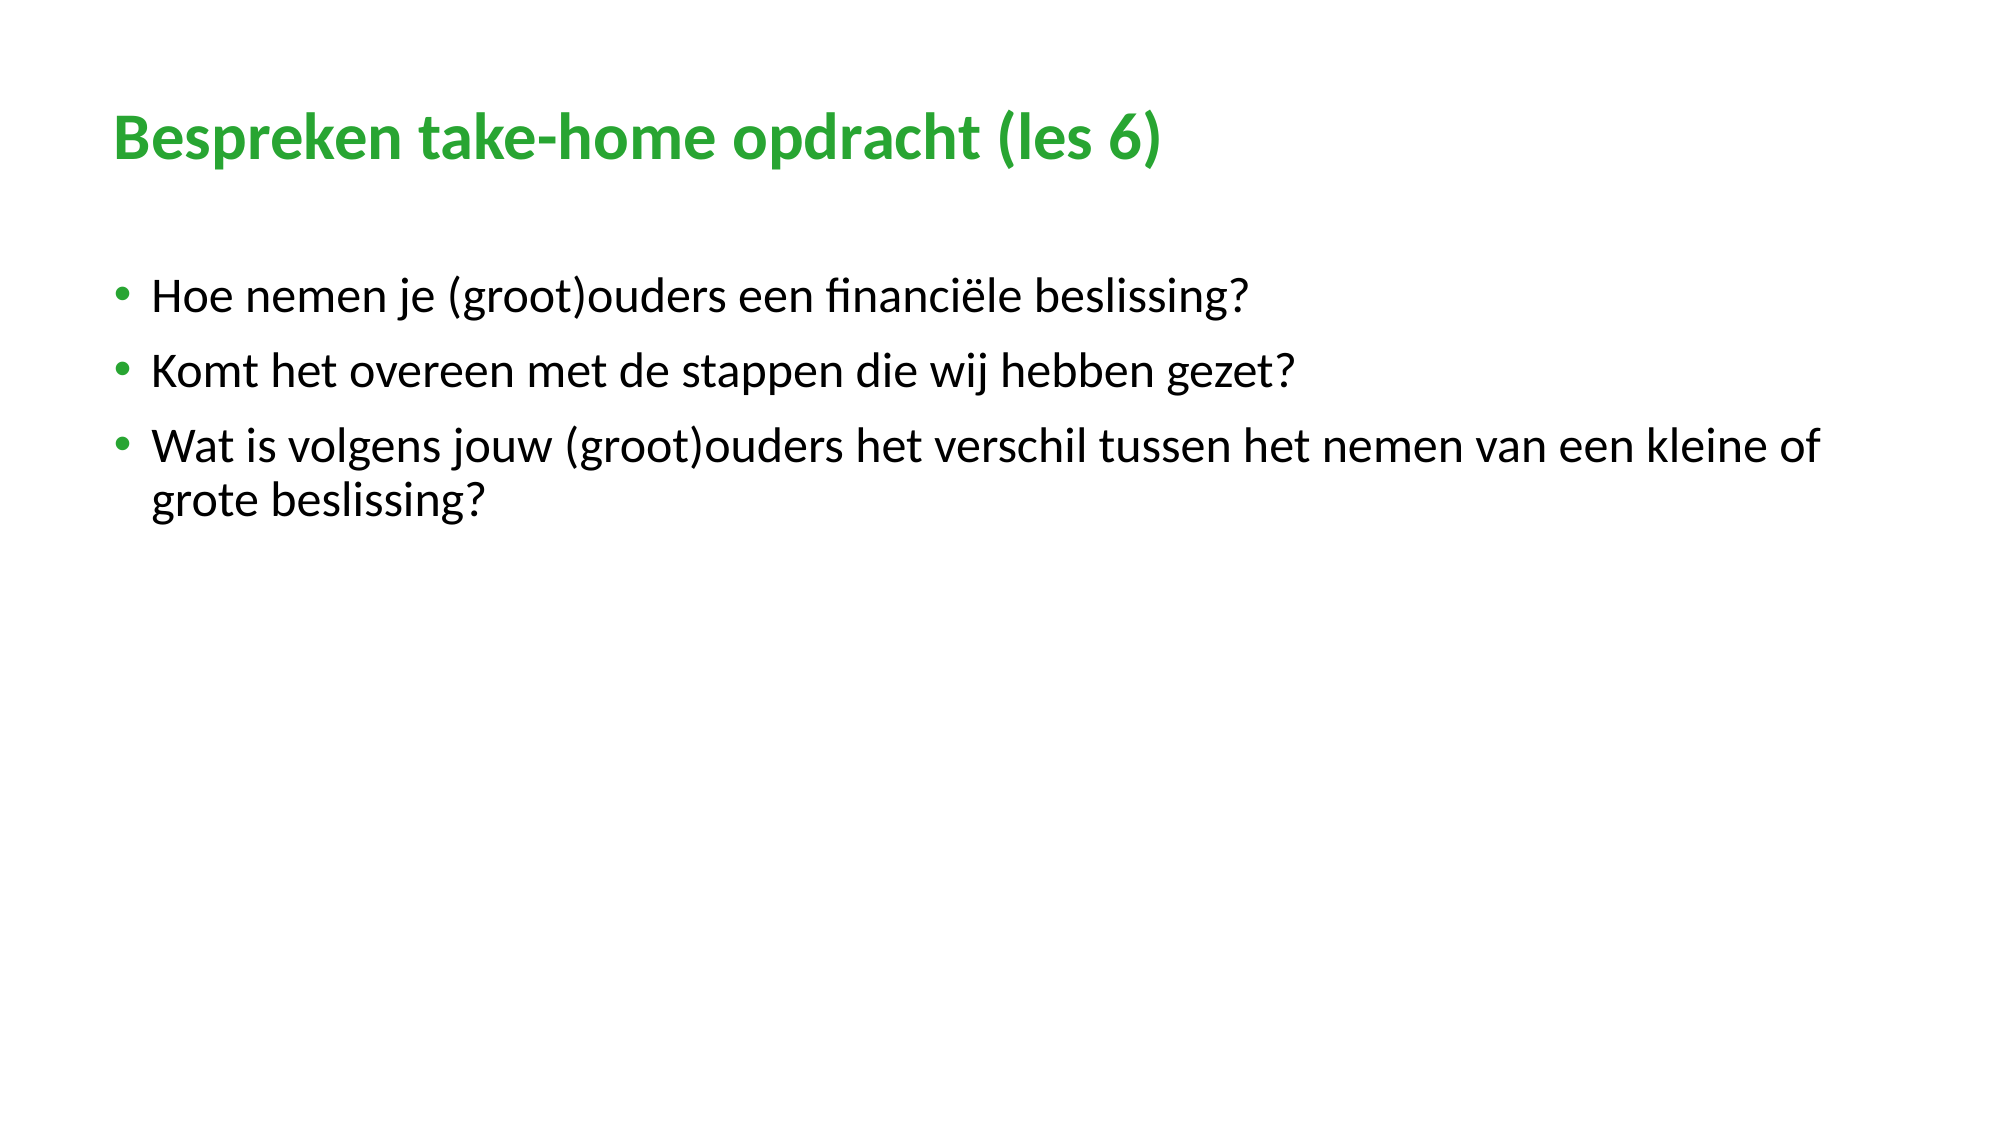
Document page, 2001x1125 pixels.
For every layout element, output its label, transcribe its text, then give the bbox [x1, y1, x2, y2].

text_box Bespreken take-home opdracht (les 6) Hoe nemen je (groot)ouders een financiële beslissing? Komt het overeen met de stappen die wij hebben gezet? Wat is volgens jouw (groot)ouders het verschil tussen het nemen van een kleine of grote beslissing? [113, 101, 1893, 987]
